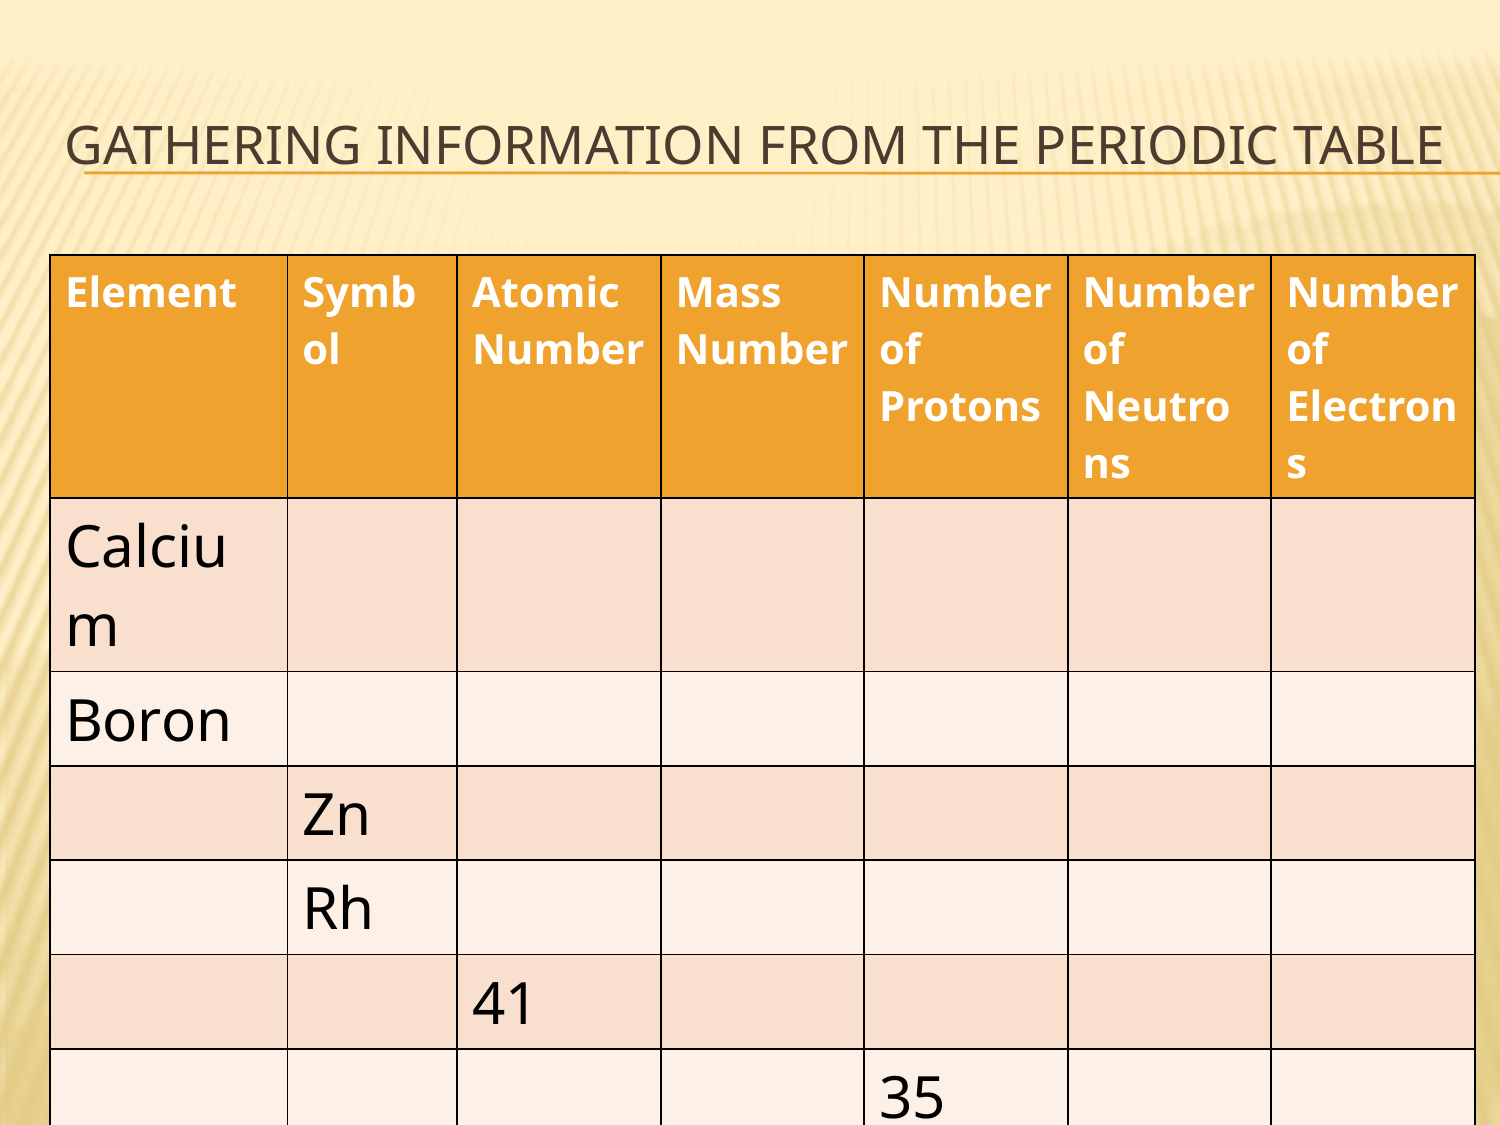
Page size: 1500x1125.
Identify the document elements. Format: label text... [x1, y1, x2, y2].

table_cell [1069, 955, 1270, 1048]
table_cell [662, 499, 863, 671]
table_cell [1272, 861, 1474, 954]
table_cell [1272, 767, 1474, 859]
table_cell Zn [288, 767, 456, 859]
table_cell [51, 955, 287, 1048]
table_cell [458, 499, 660, 671]
table_cell [1069, 672, 1270, 765]
table_cell [458, 767, 660, 859]
table_cell [51, 861, 287, 954]
table_cell [1069, 1050, 1270, 1125]
table_cell [458, 861, 660, 954]
table_cell [288, 1050, 456, 1125]
table_cell [662, 1050, 863, 1125]
table_cell [288, 499, 456, 671]
table_cell [1272, 1050, 1474, 1125]
table_cell [1272, 672, 1474, 765]
table_header Atomic Number [458, 256, 660, 497]
title Gathering Information from the periodic table [50, 75, 1475, 213]
table_header Symbol [288, 256, 456, 497]
table_cell [865, 499, 1067, 671]
table_cell Boron [51, 672, 287, 765]
table_header Number of Protons [865, 256, 1067, 497]
table_header Number of Neutrons [1069, 256, 1270, 497]
table_cell [865, 767, 1067, 859]
table_header Mass Number [662, 256, 863, 497]
table_cell [1272, 955, 1474, 1048]
table_cell [865, 955, 1067, 1048]
table_cell [51, 1050, 287, 1125]
table_cell [458, 672, 660, 765]
table_cell [51, 767, 287, 859]
table_cell [865, 672, 1067, 765]
table_header Number of Electrons [1272, 256, 1474, 497]
table_cell [662, 672, 863, 765]
table_header Element [51, 256, 287, 497]
table_cell [288, 672, 456, 765]
table_cell [288, 955, 456, 1048]
table_cell 41 [458, 955, 660, 1048]
table_cell [1272, 499, 1474, 671]
table_cell [662, 767, 863, 859]
table_cell [1069, 499, 1270, 671]
table_cell 35 [865, 1050, 1067, 1125]
table_cell [662, 861, 863, 954]
table_cell [1069, 767, 1270, 859]
table_cell [662, 955, 863, 1048]
table_cell [458, 1050, 660, 1125]
table_cell [1069, 861, 1270, 954]
table_cell Calcium [51, 499, 287, 671]
table_cell [865, 861, 1067, 954]
table_cell Rh [288, 861, 456, 954]
